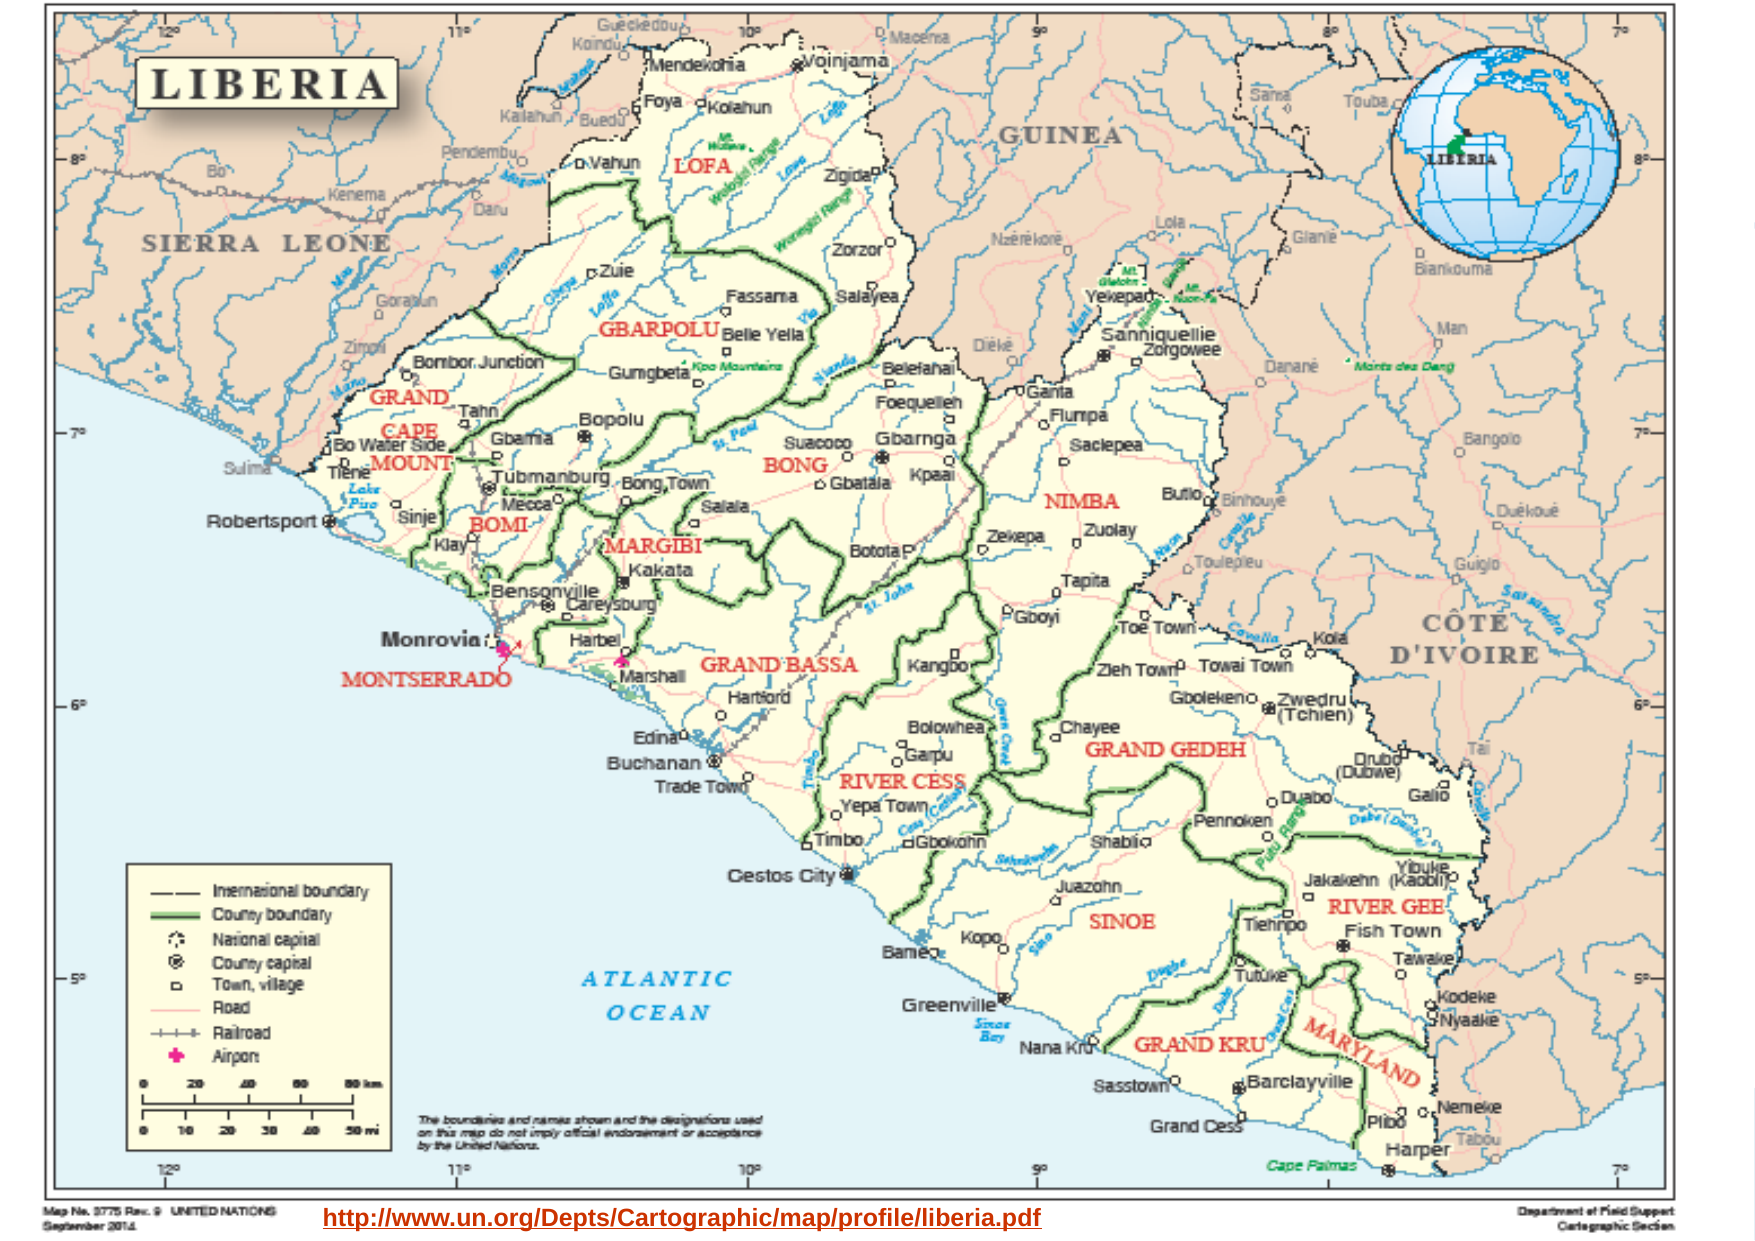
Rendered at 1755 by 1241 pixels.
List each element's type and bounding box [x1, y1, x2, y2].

text_box [0, 0, 1755, 1241]
